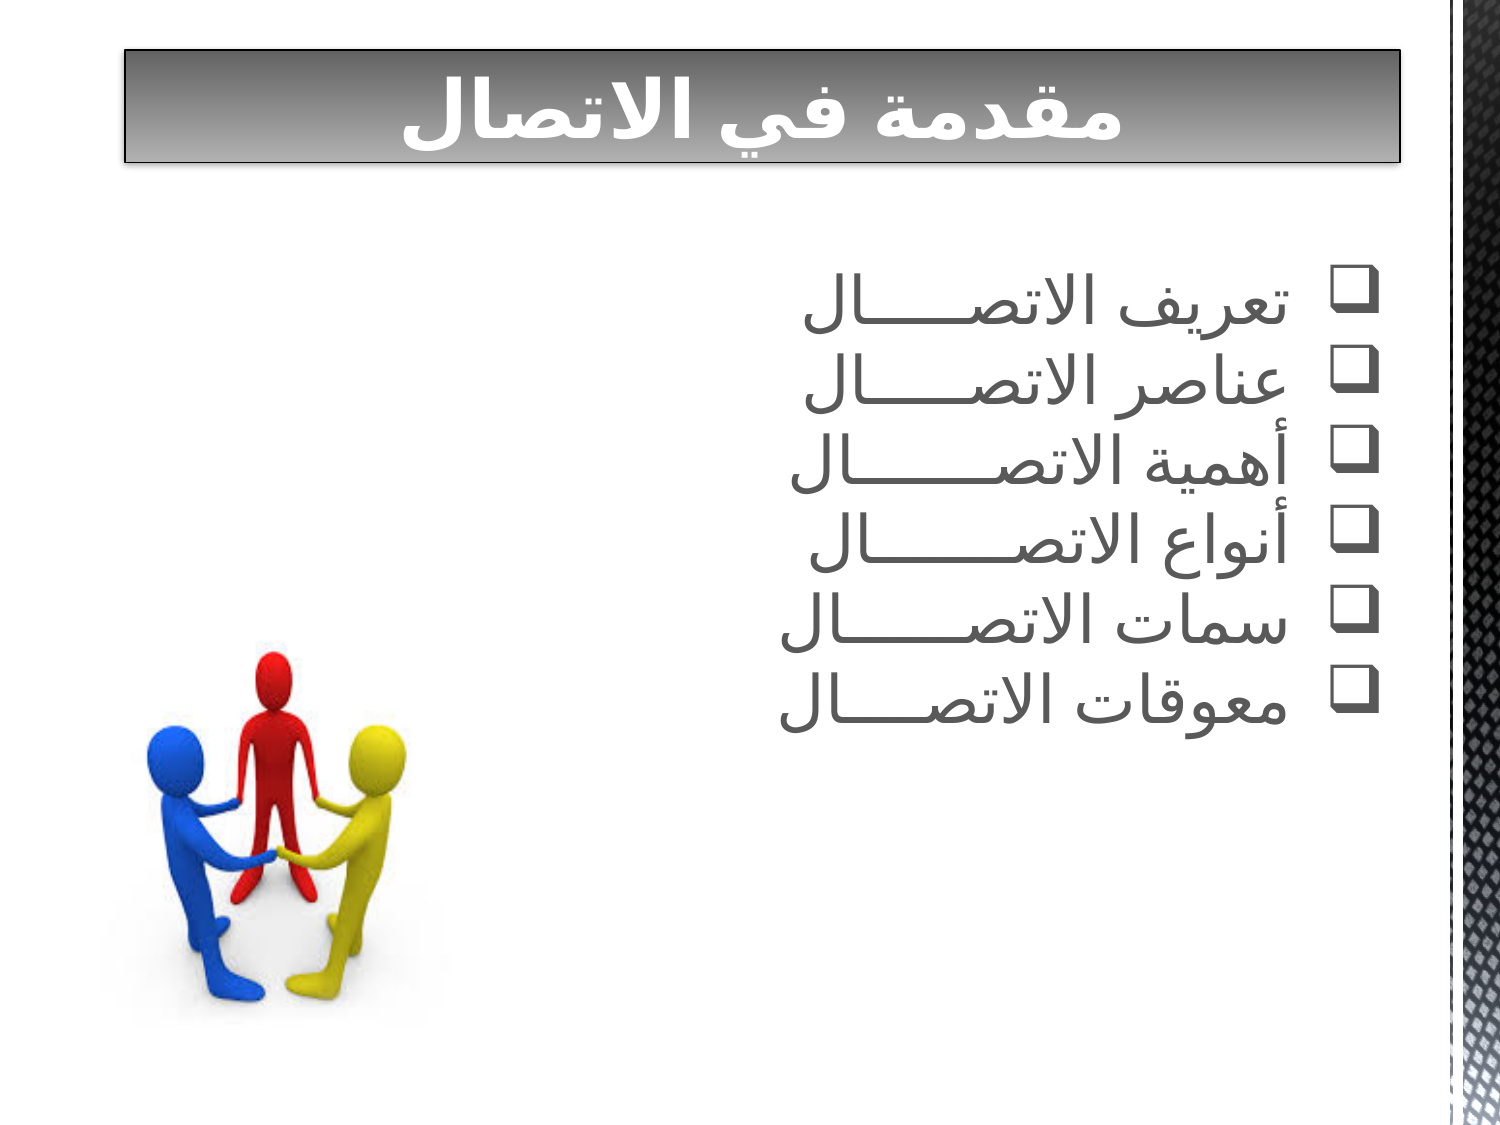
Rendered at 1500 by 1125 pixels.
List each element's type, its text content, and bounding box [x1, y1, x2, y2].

picture [1447, 0, 1500, 1125]
text_box تعريف الاتصـــــال عناصر الاتصـــــال أهمية الاتصـــــــال أنواع الاتصـــــــال سمات الاتصــــــال معوقات الاتصــــال [424, 250, 1400, 745]
picture [24, 624, 526, 1047]
title مقدمة في الاتصال [124, 49, 1401, 163]
